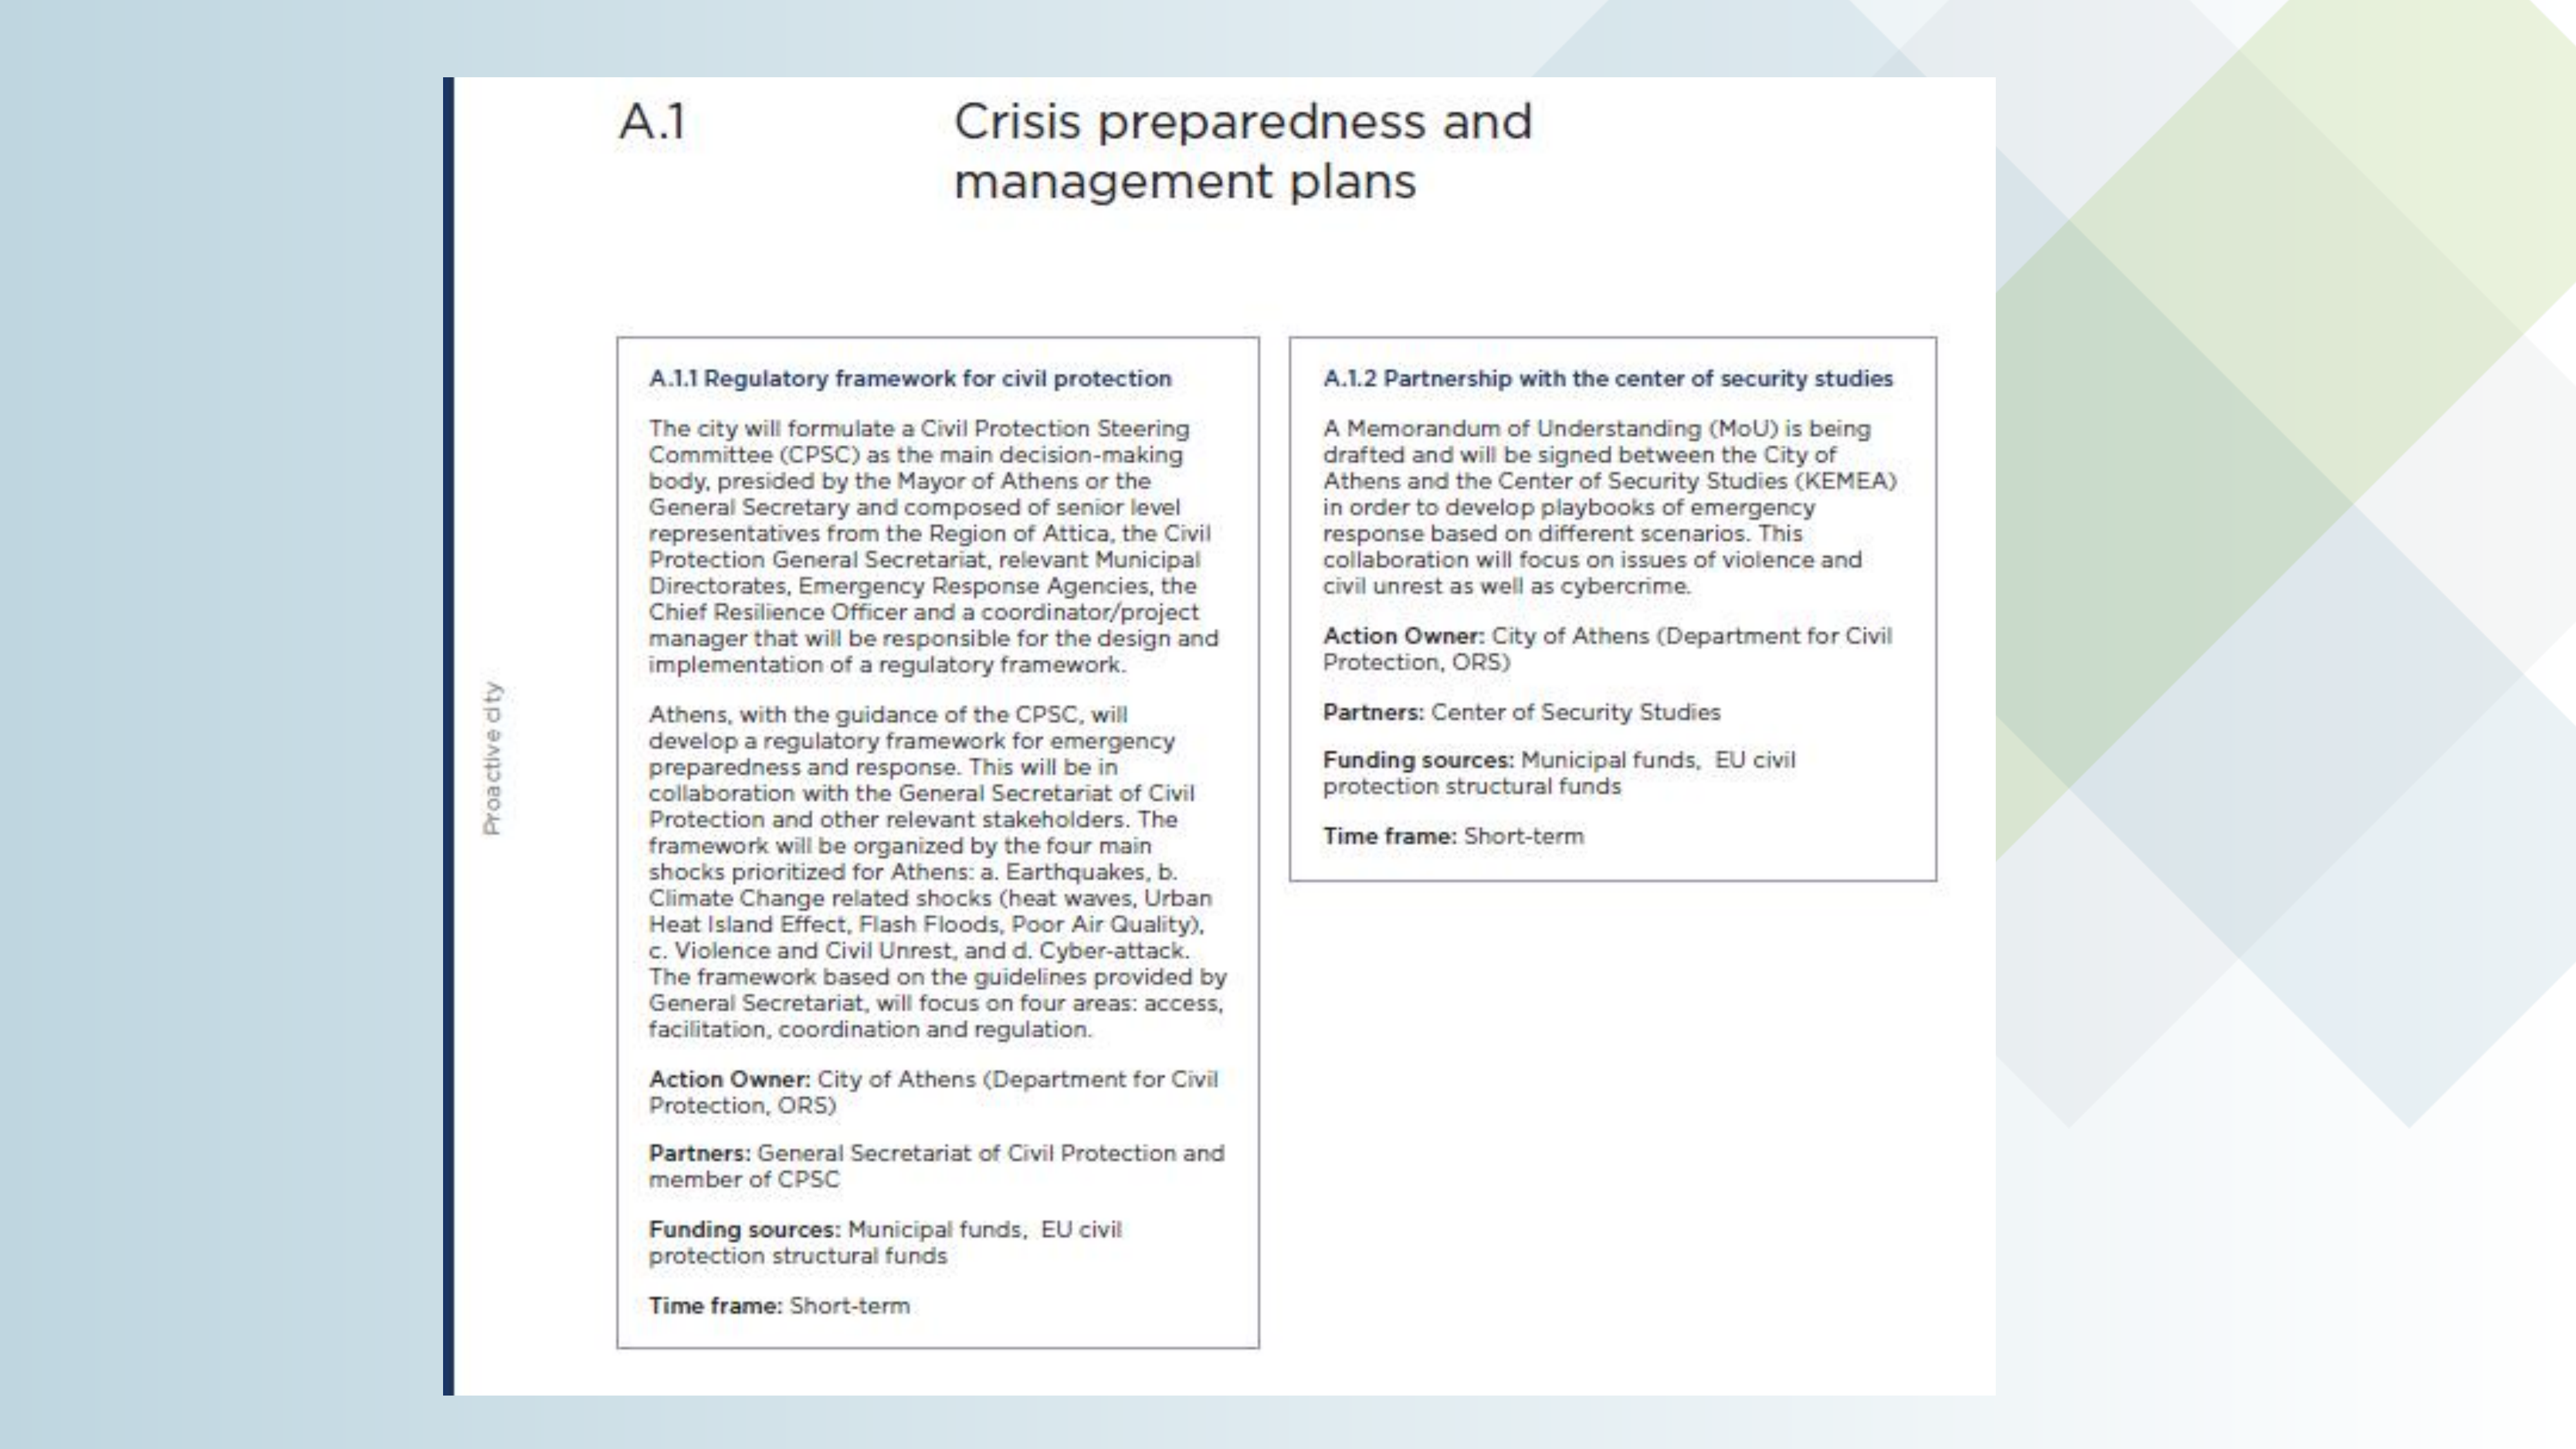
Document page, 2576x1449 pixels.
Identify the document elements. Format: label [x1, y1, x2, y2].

picture [444, 77, 1996, 1396]
